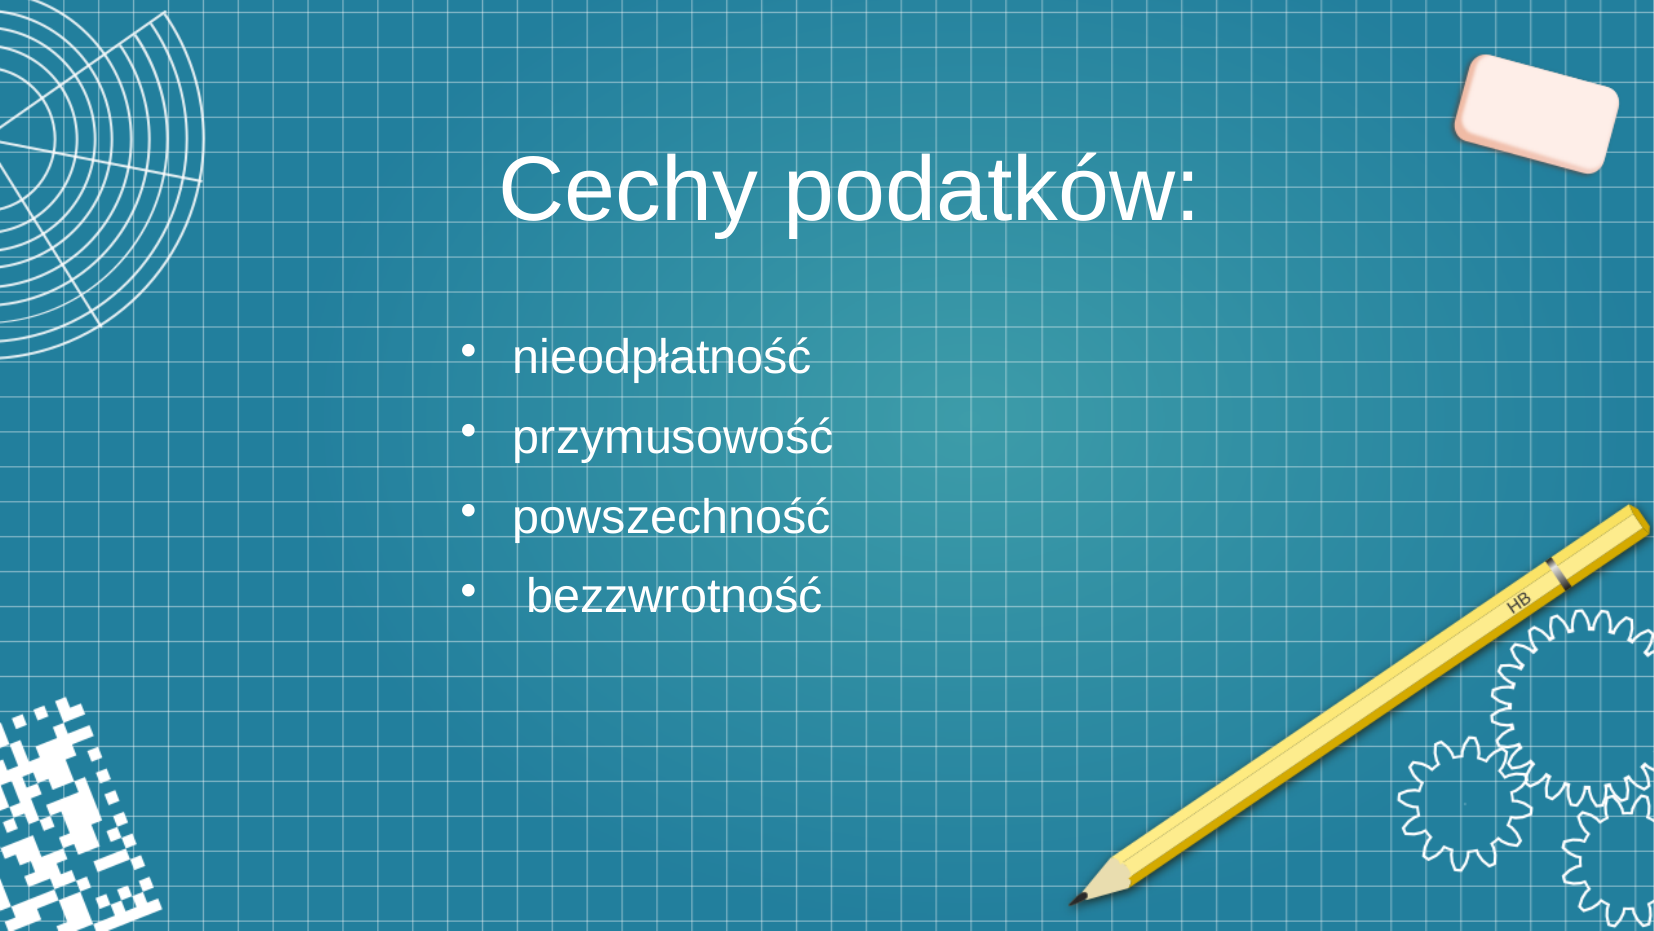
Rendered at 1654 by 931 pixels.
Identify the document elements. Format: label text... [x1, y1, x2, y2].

list nieodpłatność przymusowość powszechność bezzwrotność [442, 324, 1329, 777]
picture [0, 0, 1654, 931]
title Cechy podatków: [106, 132, 1595, 346]
